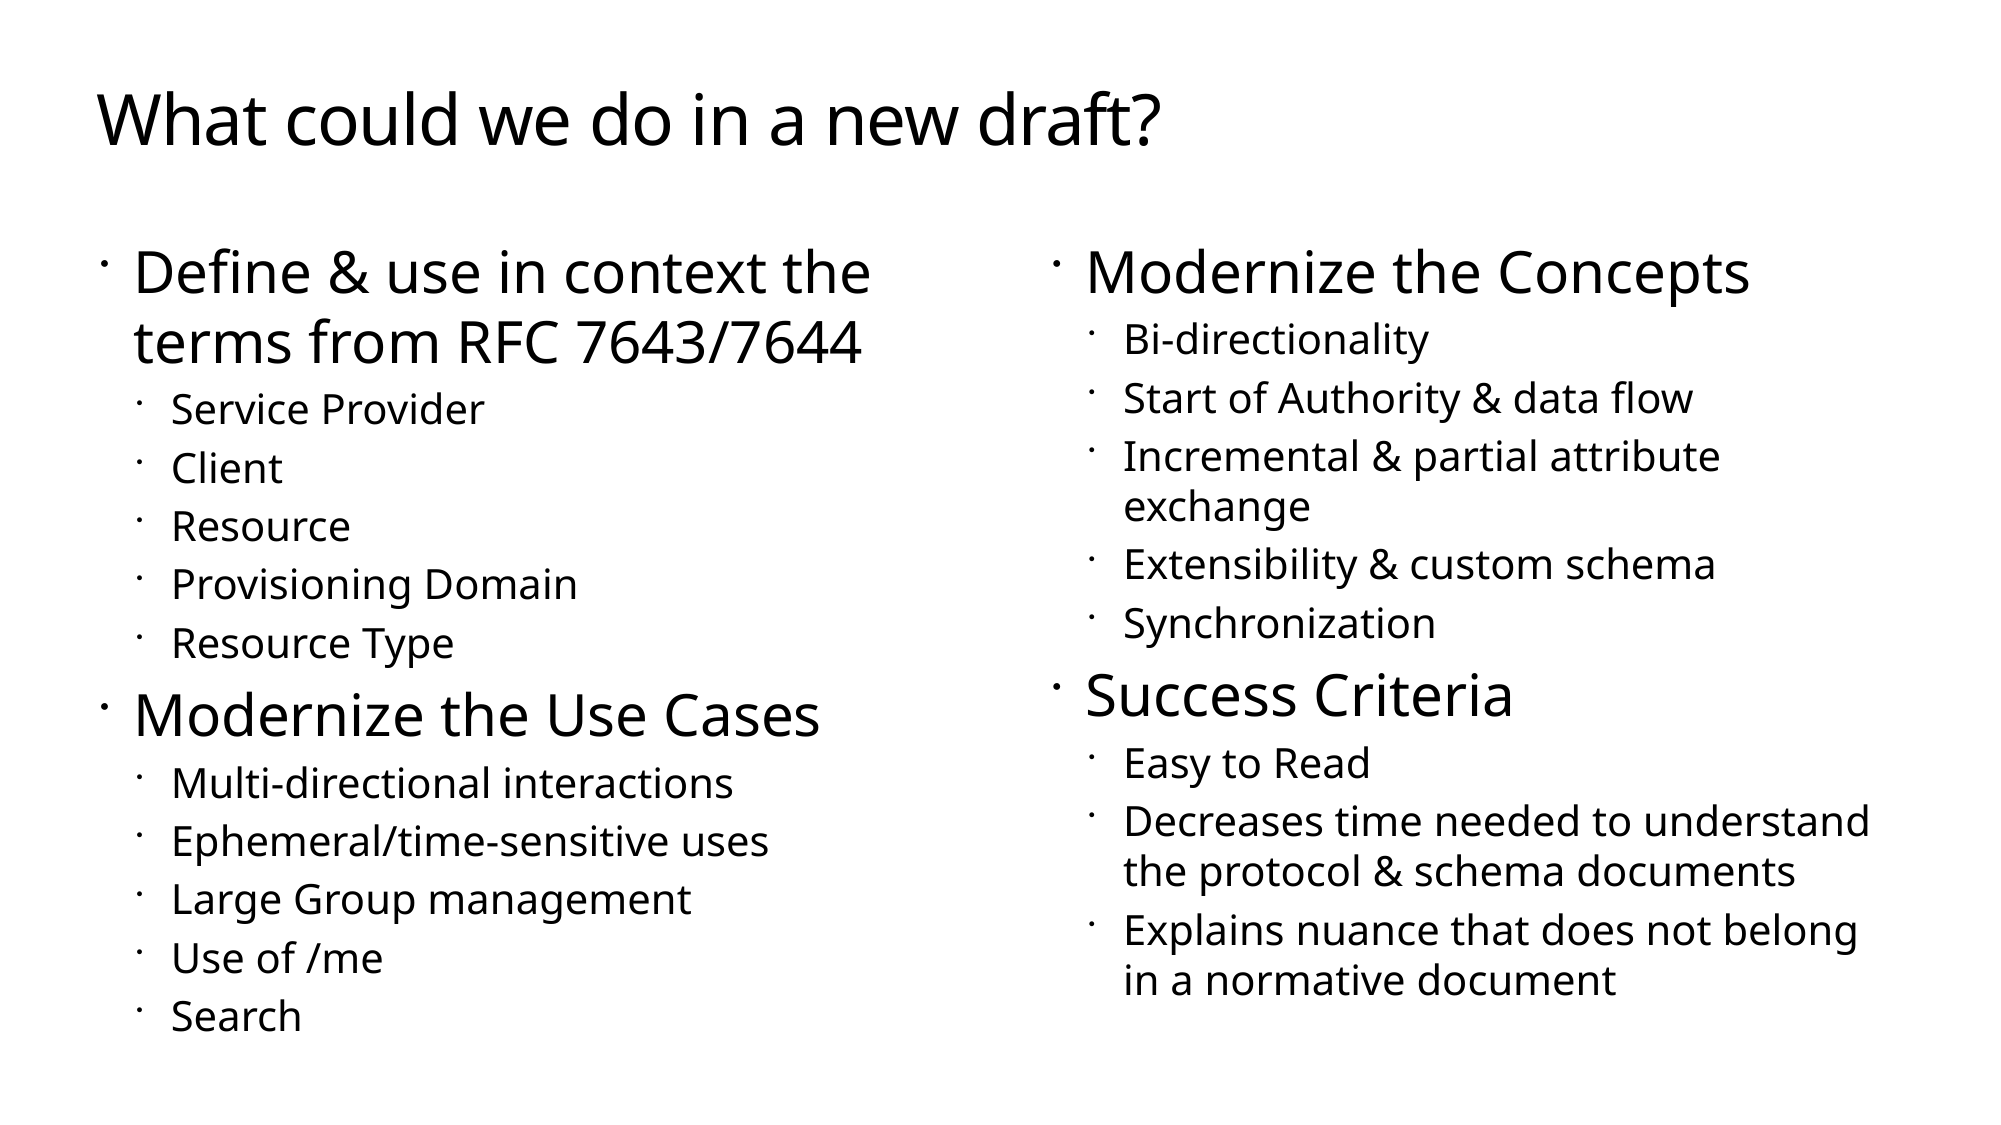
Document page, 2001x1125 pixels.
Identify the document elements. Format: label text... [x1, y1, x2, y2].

list Modernize the Concepts Bi-directionality Start of Authority & data flow Incremental & partial attribute exchange Extensibility & custom schema Synchronization Success Criteria Easy to Read Decreases time needed to understand the protocol & schema documents Explains nuance that does not belong in a normative document [1048, 234, 1905, 1037]
title What could we do in a new draft? [96, 75, 1904, 161]
list Define & use in context the terms from RFC 7643/7644 Service Provider Client Resource Provisioning Domain Resource Type Modernize the Use Cases Multi-directional interactions Ephemeral/time-sensitive uses Large Group management Use of /me Search [95, 234, 951, 1067]
